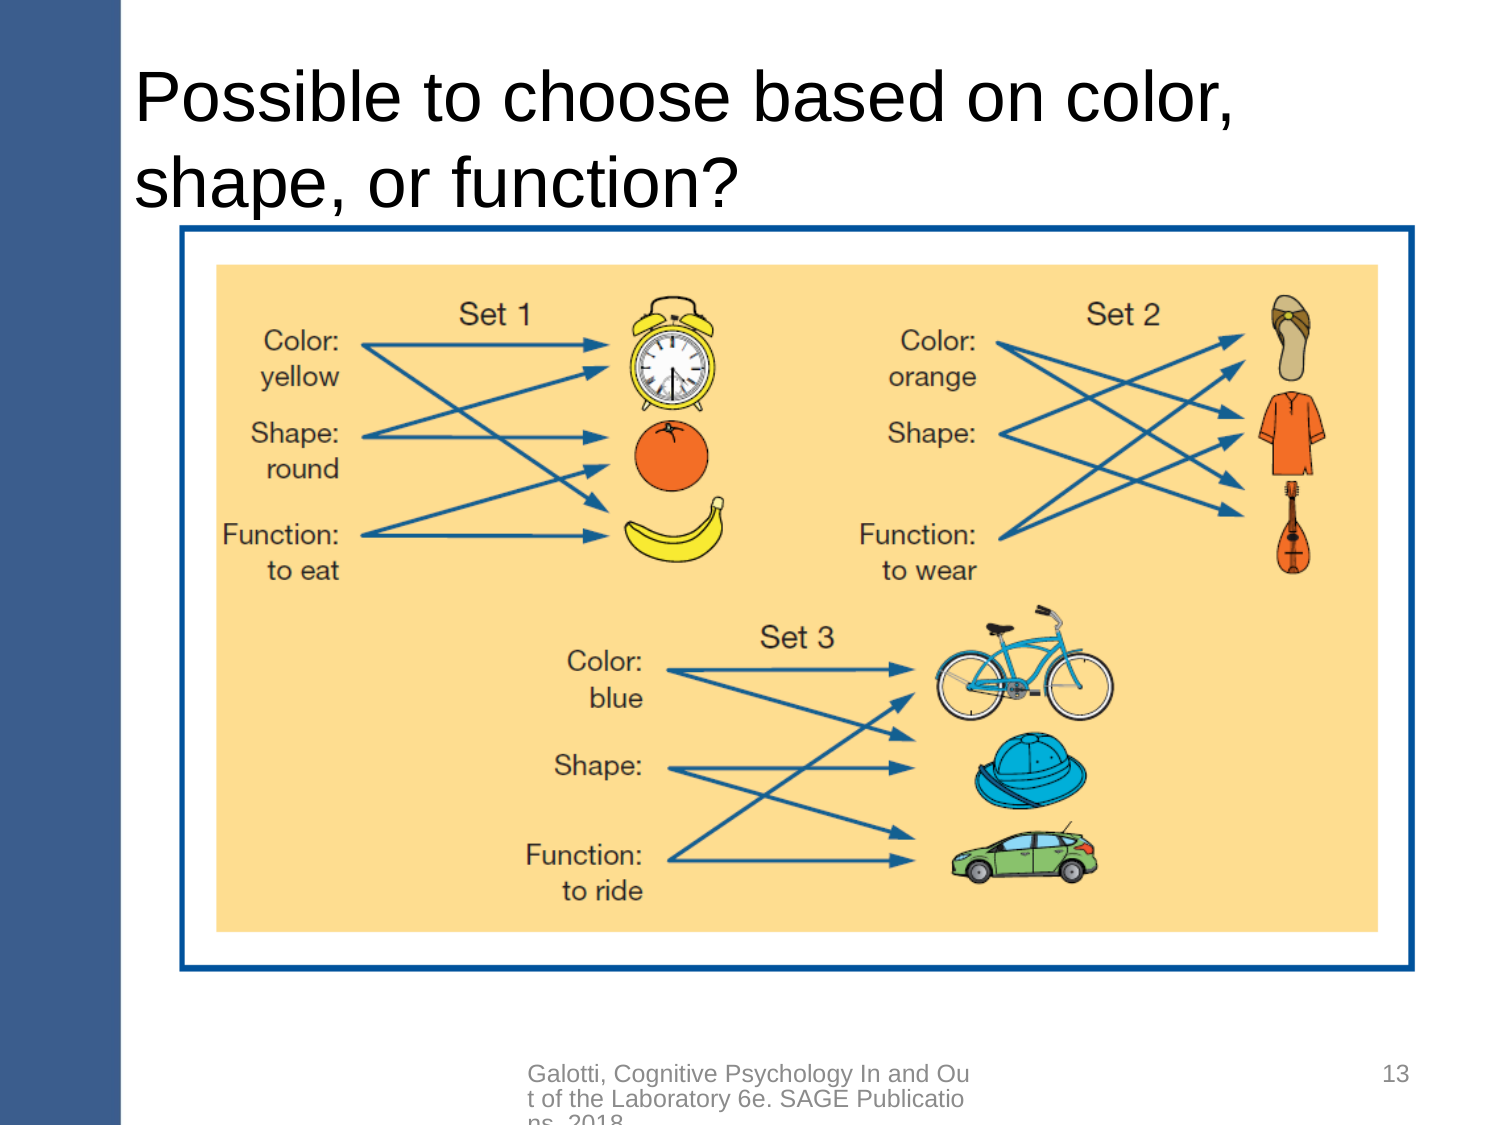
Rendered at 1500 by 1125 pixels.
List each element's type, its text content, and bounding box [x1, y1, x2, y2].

footer Galotti, Cognitive Psychology In and Out of the Laboratory 6e. SAGE Publications, 2018. [512, 1042, 988, 1103]
title Possible to choose based on color, shape, or function? [119, 42, 1470, 230]
slide_number 13 [1074, 1042, 1425, 1103]
picture [0, 0, 1500, 1125]
